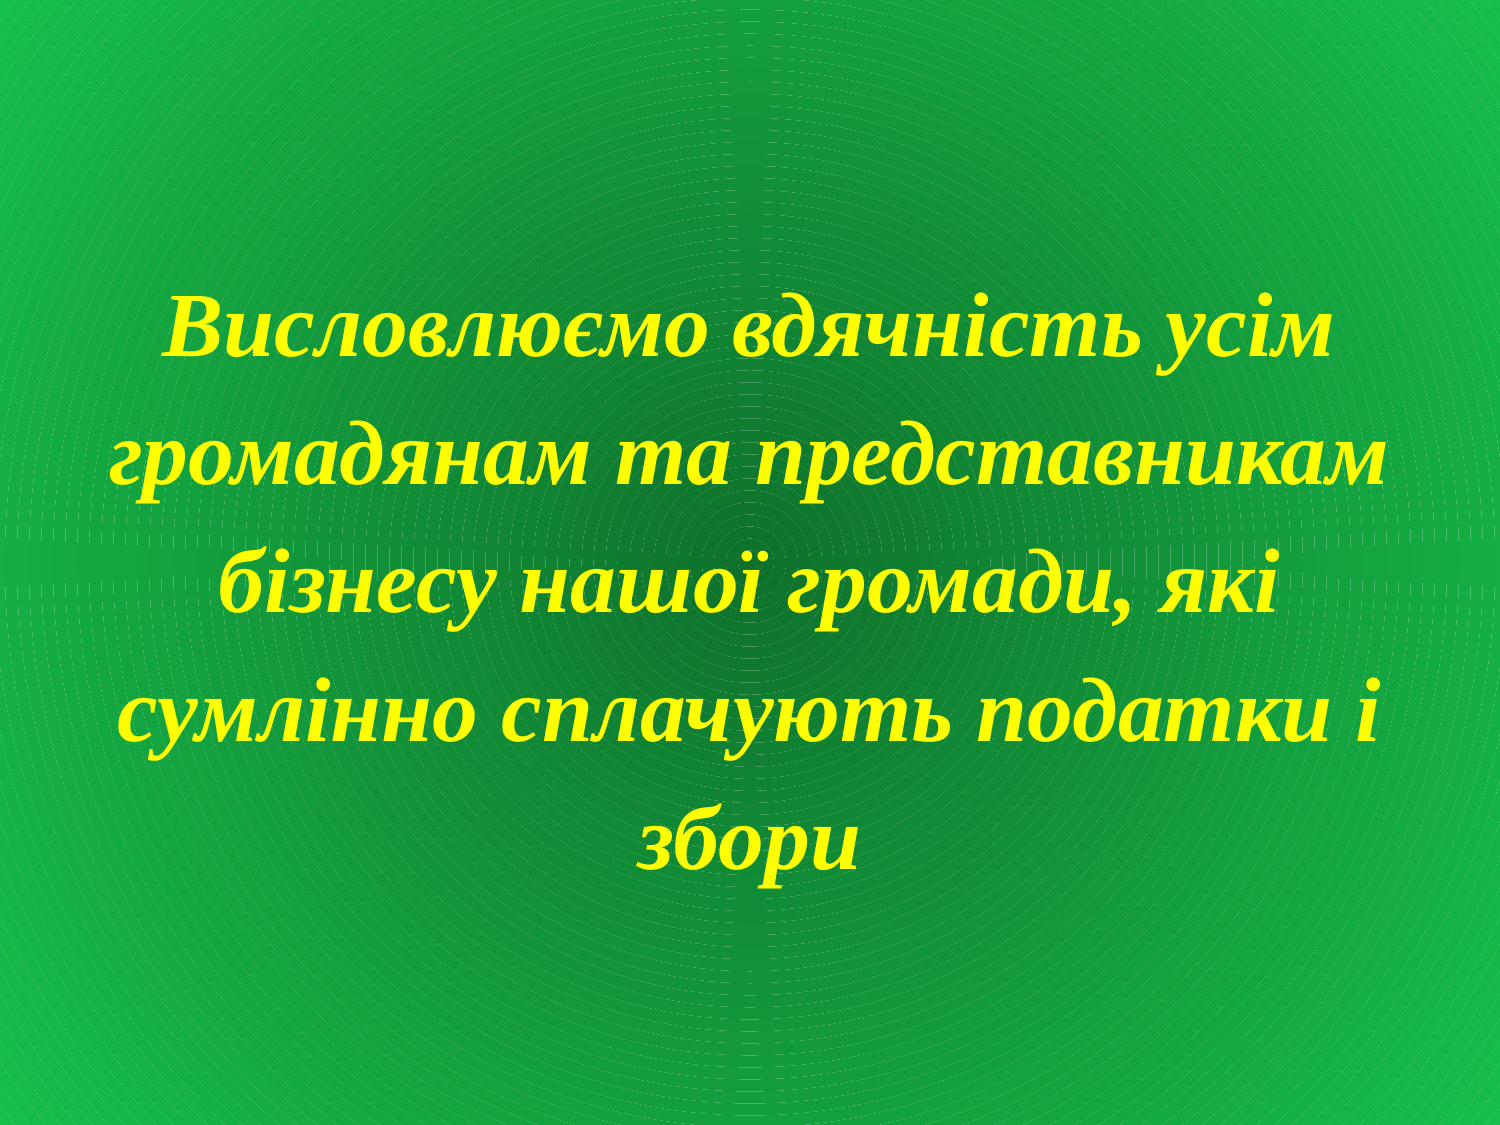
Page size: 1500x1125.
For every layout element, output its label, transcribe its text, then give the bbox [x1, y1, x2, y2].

list Висловлюємо вдячність усім громадянам та представникам бізнесу нашої громади, які сумлінно сплачують податки і збори [0, 0, 1500, 1125]
slide_number 21 [1074, 1042, 1425, 1103]
